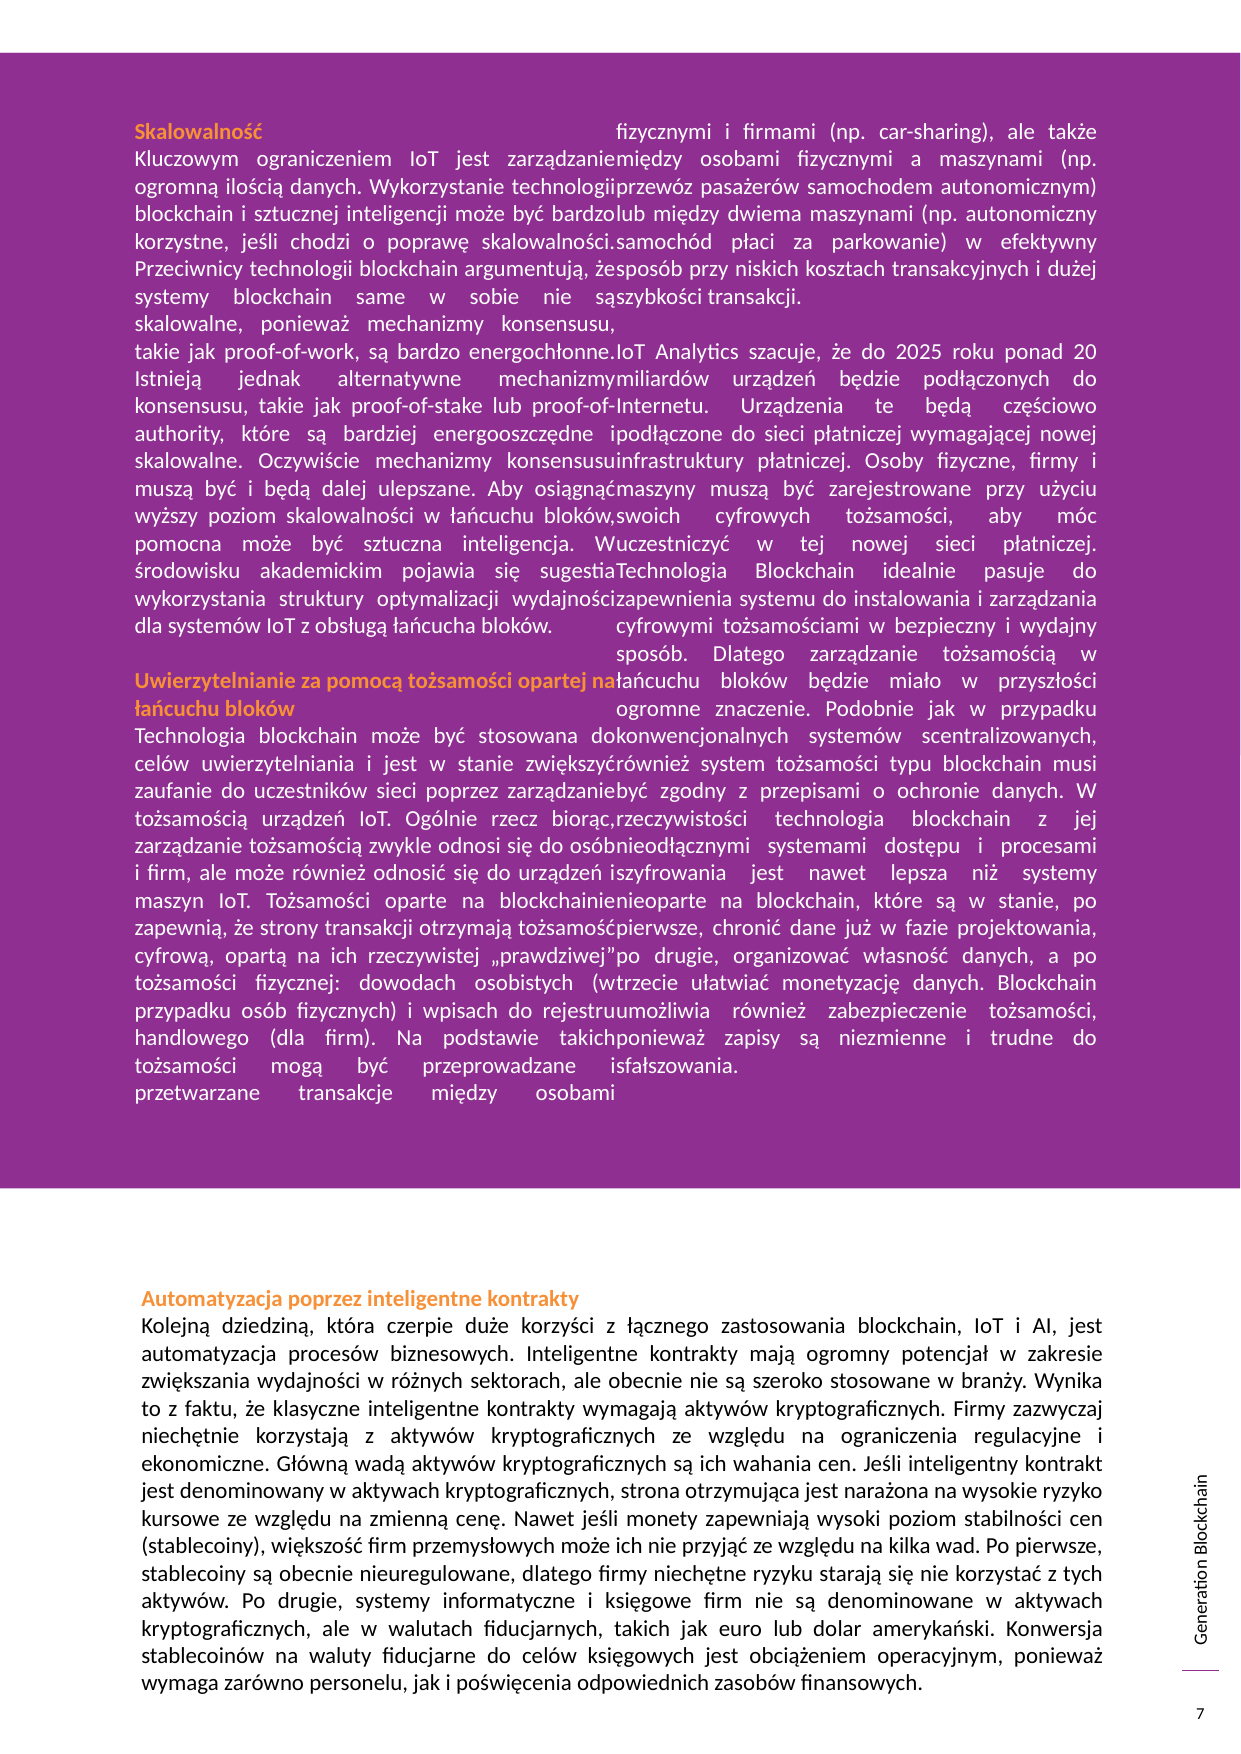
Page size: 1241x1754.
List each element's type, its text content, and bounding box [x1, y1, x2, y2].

list Skalowalność Kluczowym ograniczeniem IoT jest zarządzanie ogromną ilością danych. Wykorzystanie technologii blockchain i sztucznej inteligencji może być bardzo korzystne, jeśli chodzi o poprawę skalowalności. Przeciwnicy technologii blockchain argumentują, że systemy blockchain same w sobie nie są skalowalne, ponieważ mechanizmy konsensusu, takie jak proof-of-work, są bardzo energochłonne. Istnieją jednak alternatywne mechanizmy konsensusu, takie jak proof-of-stake lub proof-of-authority, które są bardziej energooszczędne i skalowalne. Oczywiście mechanizmy konsensusu muszą być i będą dalej ulepszane. Aby osiągnąć wyższy poziom skalowalności w łańcuchu bloków, pomocna może być sztuczna inteligencja. W środowisku akademickim pojawia się sugestia wykorzystania struktury optymalizacji wydajności dla systemów IoT z obsługą łańcucha bloków. Uwierzytelnianie za pomocą tożsamości opartej na łańcuchu bloków Technologia blockchain może być stosowana do celów uwierzytelniania i jest w stanie zwiększyć zaufanie do uczestników sieci poprzez zarządzanie tożsamością urządzeń IoT. Ogólnie rzecz biorąc, zarządzanie tożsamością zwykle odnosi się do osób i firm, ale może również odnosić się do urządzeń i maszyn IoT. Tożsamości oparte na blockchainie zapewnią, że strony transakcji otrzymają tożsamość cyfrową, opartą na ich rzeczywistej „prawdziwej” tożsamości fizycznej: dowodach osobistych (w przypadku osób fizycznych) i wpisach do rejestru handlowego (dla firm). Na podstawie takich tożsamości mogą być przeprowadzane i przetwarzane transakcje między osobami fizycznymi i firmami (np. car-sharing), ale także między osobami fizycznymi a maszynami (np. przewóz pasażerów samochodem autonomicznym) lub między dwiema maszynami (np. autonomiczny samochód płaci za parkowanie) w efektywny sposób przy niskich kosztach transakcyjnych i dużej szybkości transakcji. IoT Analytics szacuje, że do 2025 roku ponad 20 miliardów urządzeń będzie podłączonych do Internetu. Urządzenia te będą częściowo podłączone do sieci płatniczej wymagającej nowej infrastruktury płatniczej. Osoby fizyczne, firmy i maszyny muszą być zarejestrowane przy użyciu swoich cyfrowych tożsamości, aby móc uczestniczyć w tej nowej sieci płatniczej. Technologia Blockchain idealnie pasuje do zapewnienia systemu do instalowania i zarządzania cyfrowymi tożsamościami w bezpieczny i wydajny sposób. Dlatego zarządzanie tożsamością w łańcuchu bloków będzie miało w przyszłości ogromne znaczenie. Podobnie jak w przypadku konwencjonalnych systemów scentralizowanych, również system tożsamości typu blockchain musi być zgodny z przepisami o ochronie danych. W rzeczywistości technologia blockchain z jej nieodłącznymi systemami dostępu i procesami szyfrowania jest nawet lepsza niż systemy nieoparte na blockchain, które są w stanie, po pierwsze, chronić dane już w fazie projektowania, po drugie, organizować własność danych, a po trzecie ułatwiać monetyzację danych. Blockchain umożliwia również zabezpieczenie tożsamości, ponieważ zapisy są niezmienne i trudne do sfałszowania. [119, 109, 1113, 1007]
slide_number 7 [1169, 1674, 1231, 1751]
text_box [0, 52, 1241, 1189]
text_box Automatyzacja poprzez inteligentne kontrakty Kolejną dziedziną, która czerpie duże korzyści z łącznego zastosowania blockchain, IoT i AI, jest automatyzacja procesów biznesowych. Inteligentne kontrakty mają ogromny potencjał w zakresie zwiększania wydajności w różnych sektorach, ale obecnie nie są szeroko stosowane w branży. Wynika to z faktu, że klasyczne inteligentne kontrakty wymagają aktywów kryptograficznych. Firmy zazwyczaj niechętnie korzystają z aktywów kryptograficznych ze względu na ograniczenia regulacyjne i ekonomiczne. Główną wadą aktywów kryptograficznych są ich wahania cen. Jeśli inteligentny kontrakt jest denominowany w aktywach kryptograficznych, strona otrzymująca jest narażona na wysokie ryzyko kursowe ze względu na zmienną cenę. Nawet jeśli monety zapewniają wysoki poziom stabilności cen (stablecoiny), większość firm przemysłowych może ich nie przyjąć ze względu na kilka wad. Po pierwsze, stablecoiny są obecnie nieuregulowane, dlatego firmy niechętne ryzyku starają się nie korzystać z tych aktywów. Po drugie, systemy informatyczne i księgowe firm nie są denominowane w aktywach kryptograficznych, ale w walutach fiducjarnych, takich jak euro lub dolar amerykański. Konwersja stablecoinów na waluty fiducjarne do celów księgowych jest obciążeniem operacyjnym, ponieważ wymaga zarówno personelu, jak i poświęcenia odpowiednich zasobów finansowych. [126, 1276, 1120, 1665]
